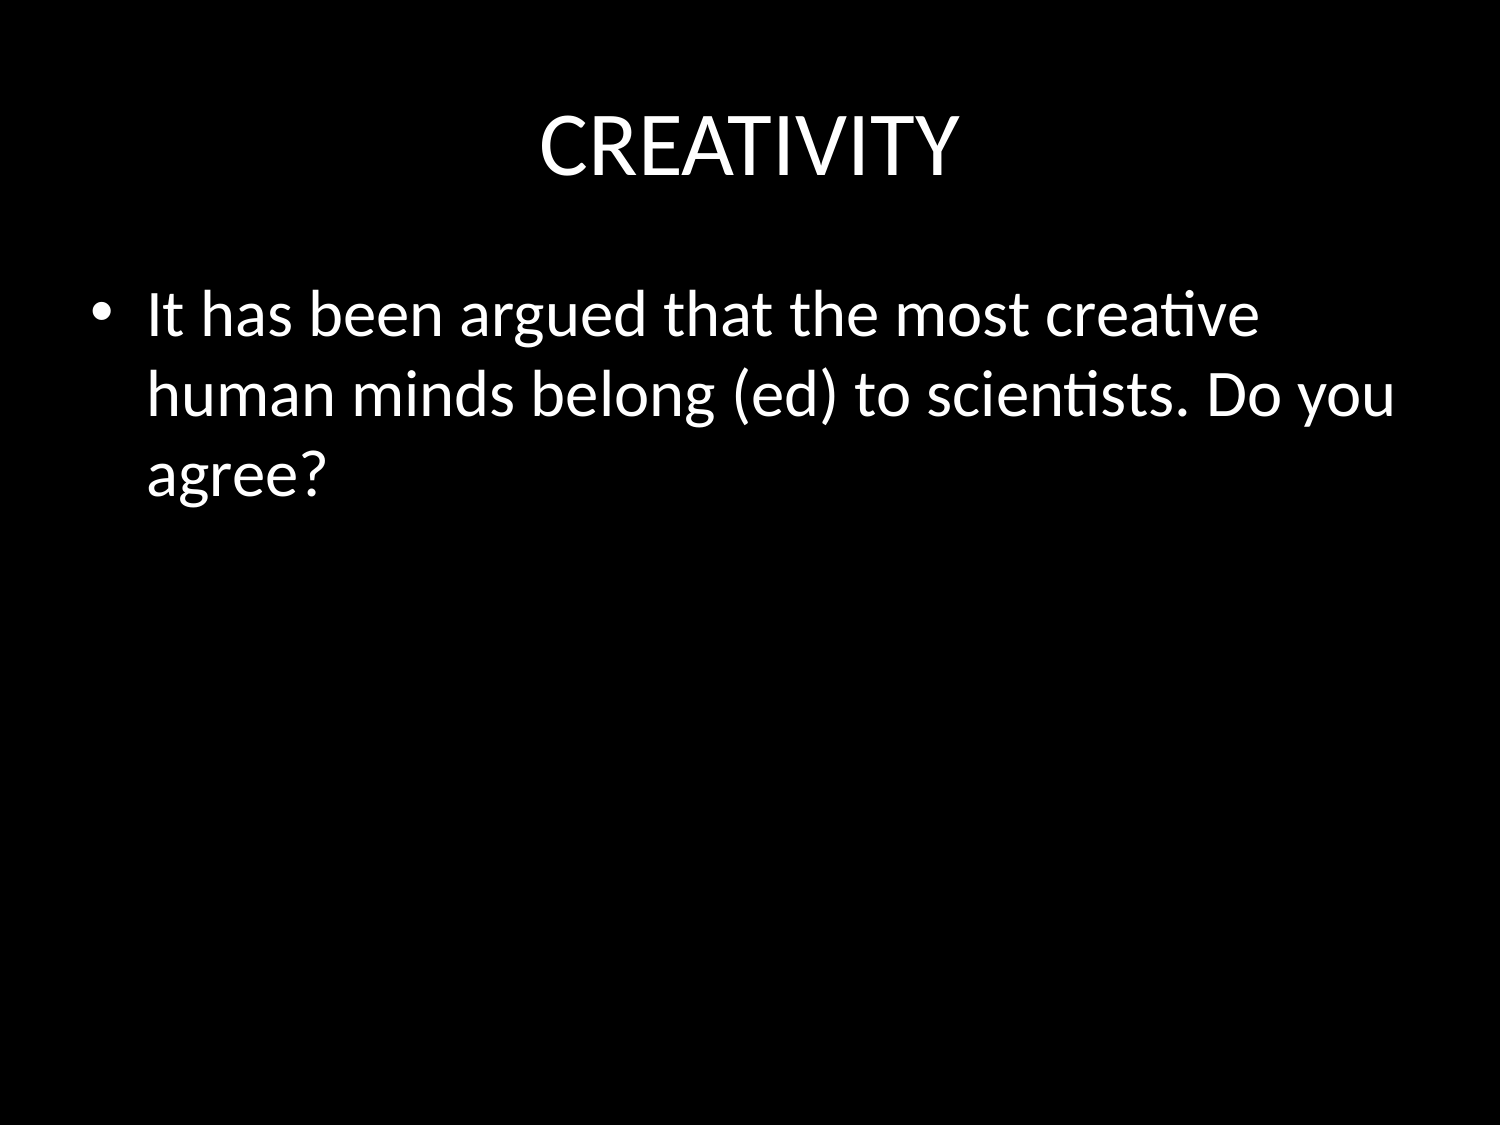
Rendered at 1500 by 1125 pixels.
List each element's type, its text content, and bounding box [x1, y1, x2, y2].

title CREATIVITY [75, 45, 1425, 233]
list It has been argued that the most creative human minds belong (ed) to scientists. Do you agree? [75, 262, 1425, 1005]
